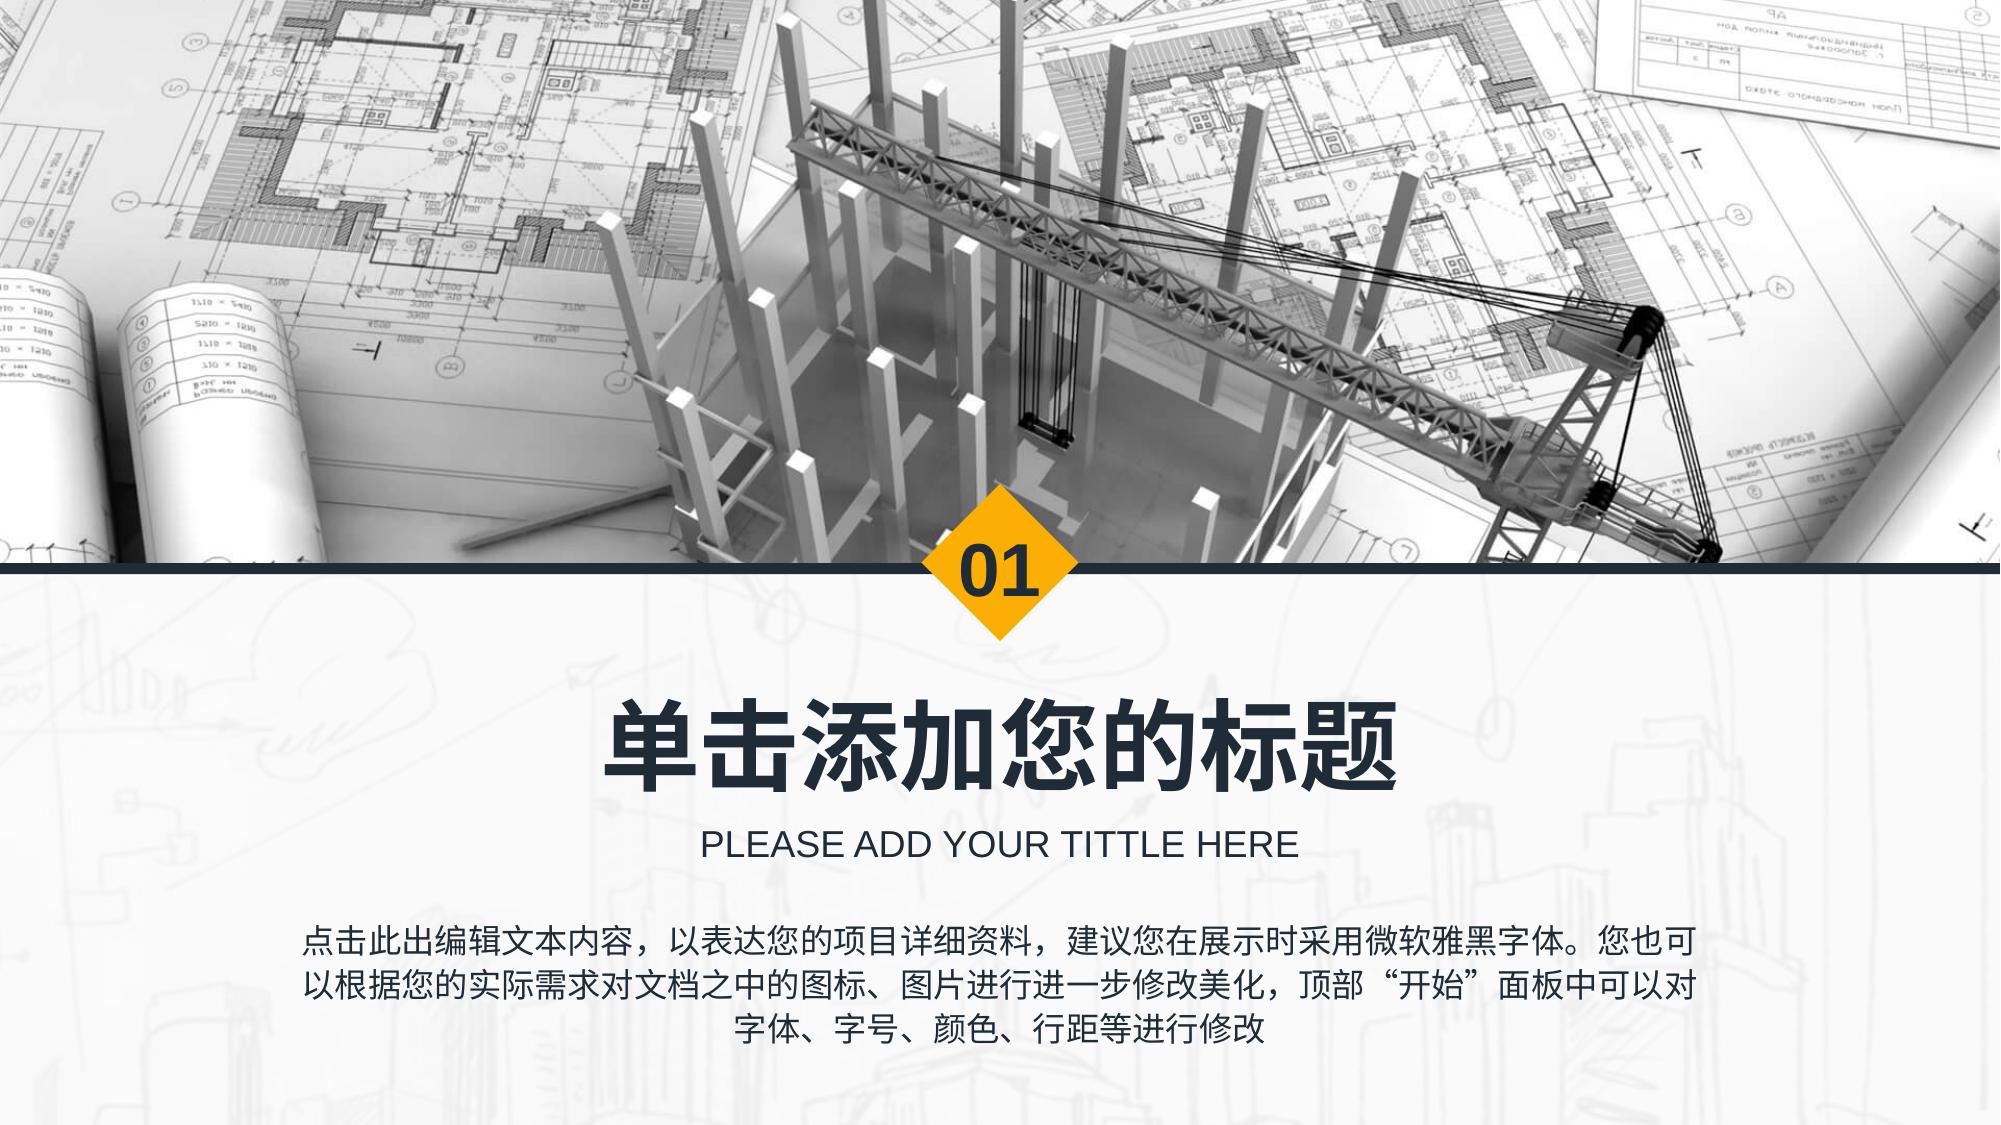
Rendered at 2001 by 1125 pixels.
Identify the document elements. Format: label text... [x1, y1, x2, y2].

text_box 点击此出编辑文本内容，以表达您的项目详细资料，建议您在展示时采用微软雅黑字体。您也可以根据您的实际需求对文档之中的图标、图片进行进一步修改美化，顶部“开始”面板中可以对字体、字号、颜色、行距等进行修改 [281, 908, 1719, 1056]
text_box PLEASE ADD YOUR TITTLE HERE [684, 812, 1315, 908]
text_box 单击添加您的标题 [539, 676, 1461, 812]
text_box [921, 483, 1079, 642]
